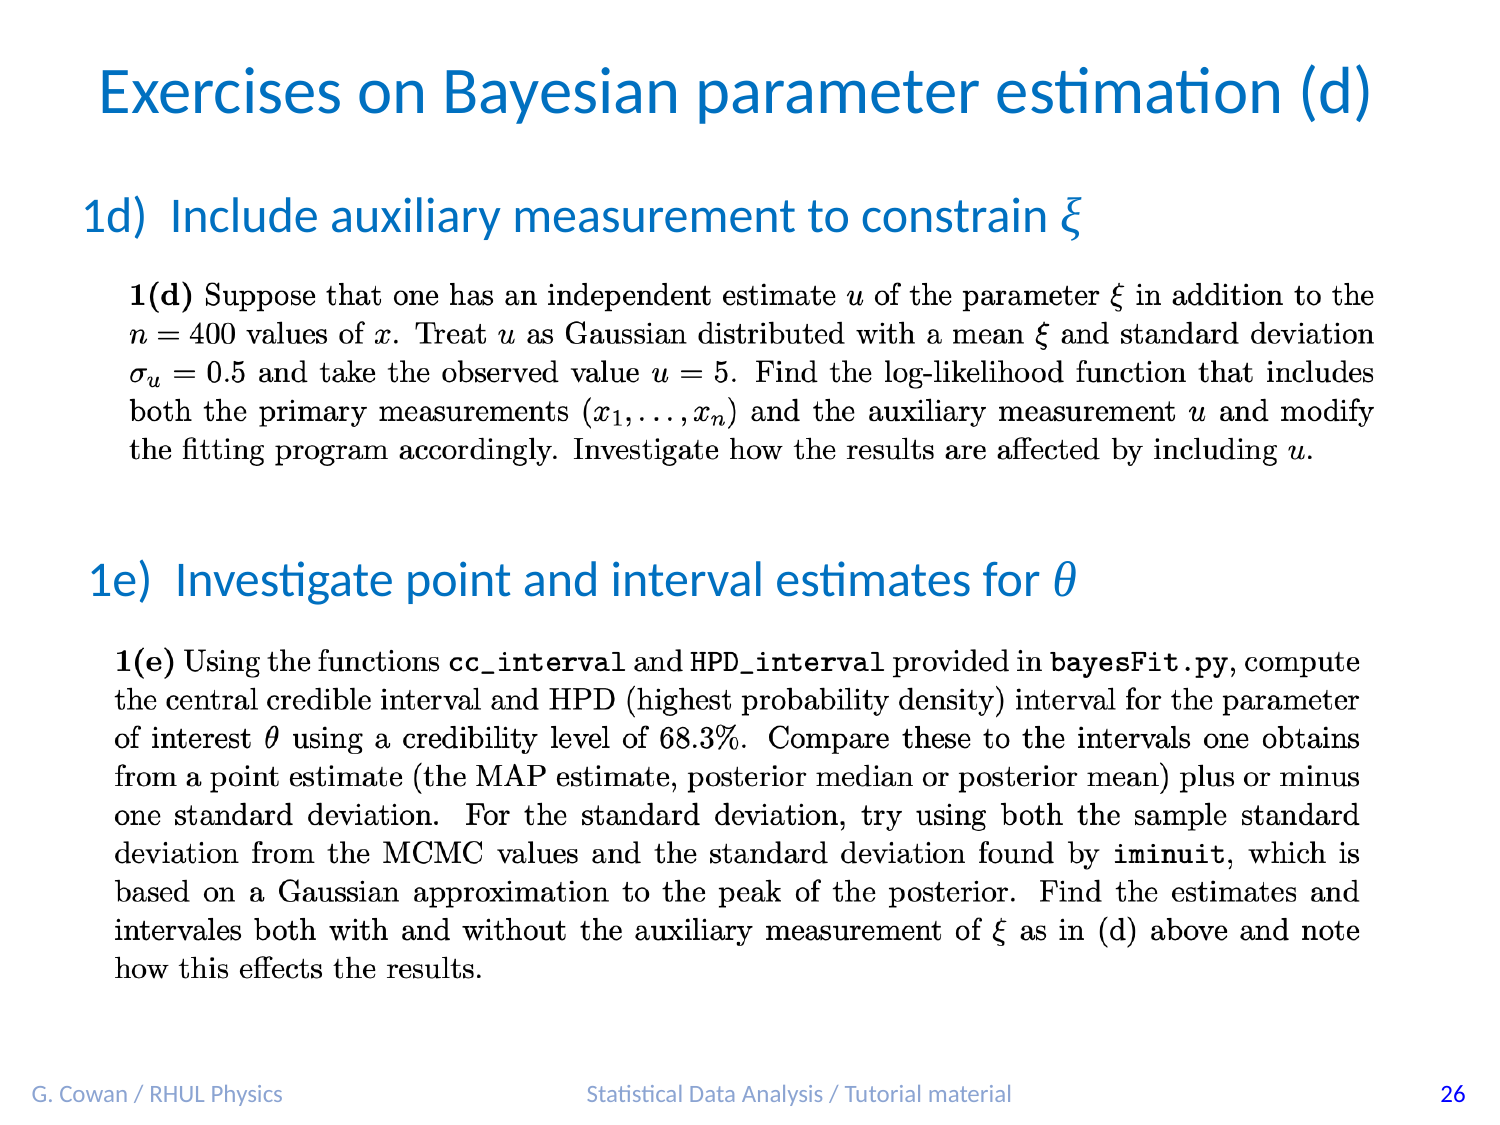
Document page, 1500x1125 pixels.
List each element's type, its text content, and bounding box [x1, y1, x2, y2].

slide_number 26 [1262, 1062, 1481, 1123]
picture [99, 632, 1375, 998]
text_box 1e) Investigate point and interval estimates for θ [72, 539, 1103, 614]
footer Statistical Data Analysis / Tutorial material [338, 1062, 1262, 1123]
text_box 1d) Include auxiliary measurement to constrain ξ [66, 174, 1097, 250]
slide_number G. Cowan / RHUL Physics [16, 1062, 338, 1123]
picture [112, 266, 1388, 475]
text_box Exercises on Bayesian parameter estimation (d) [84, 39, 1390, 134]
